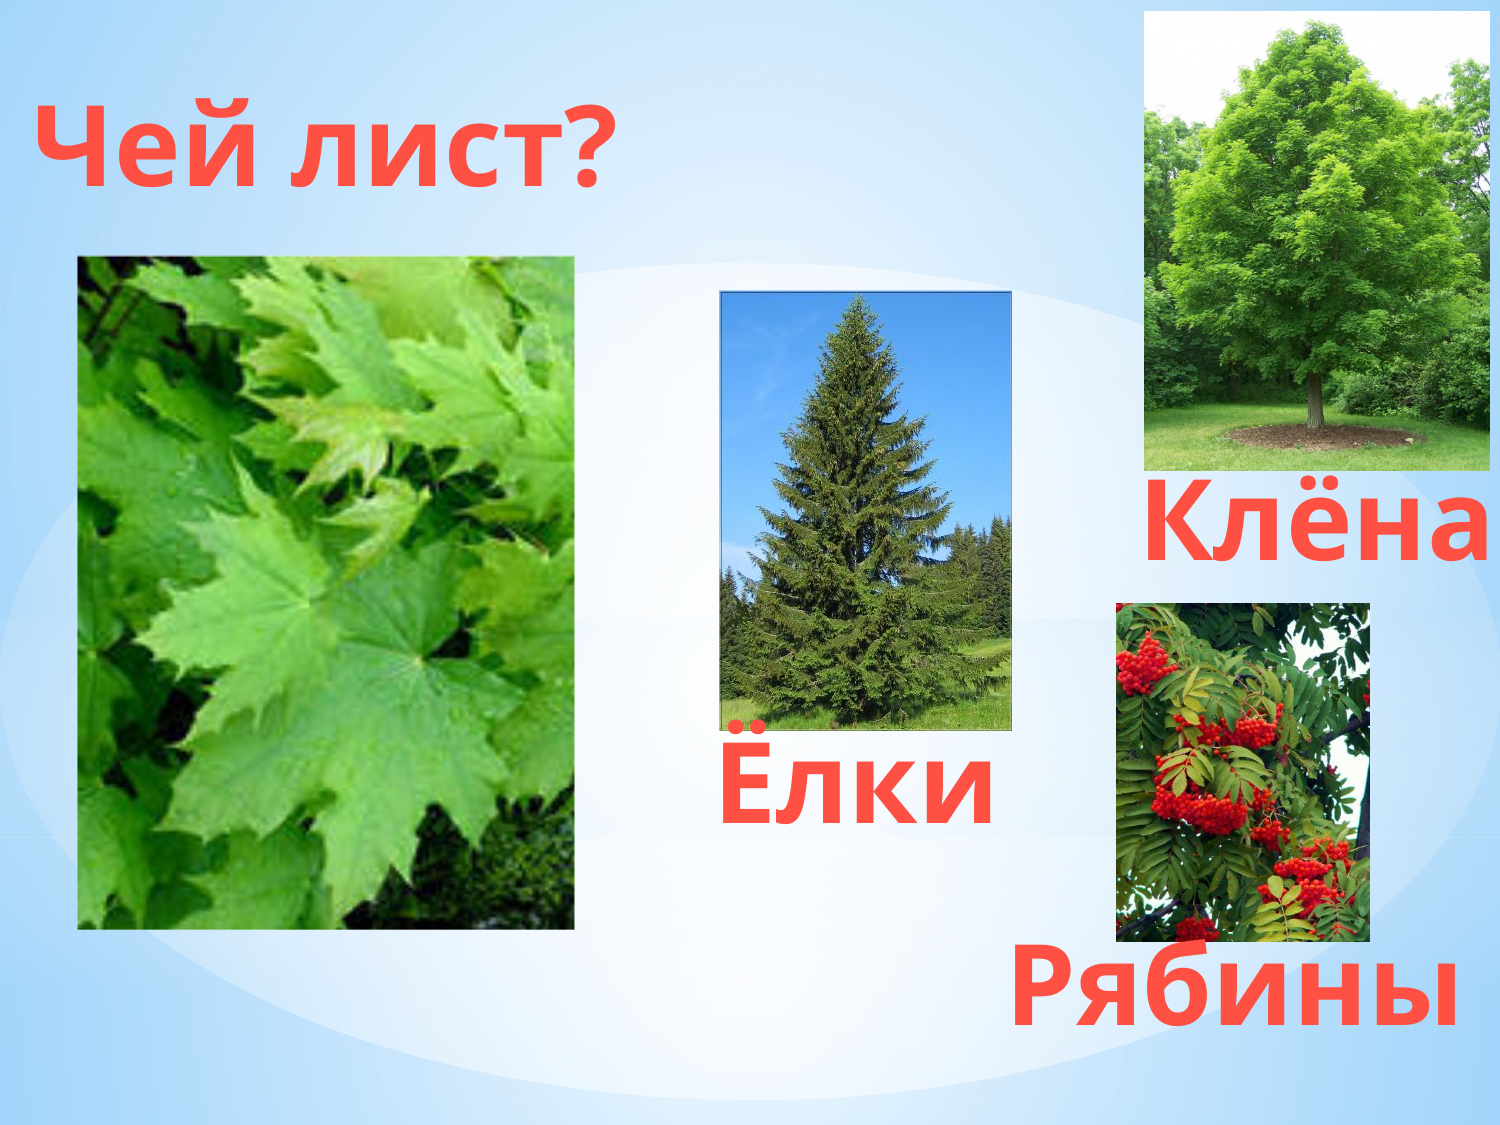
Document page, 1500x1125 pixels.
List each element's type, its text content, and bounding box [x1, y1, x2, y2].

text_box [678, 290, 1034, 895]
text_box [1134, 11, 1500, 593]
picture [0, 257, 663, 929]
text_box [1010, 602, 1459, 1057]
text_box Чей лист? [17, 66, 634, 217]
